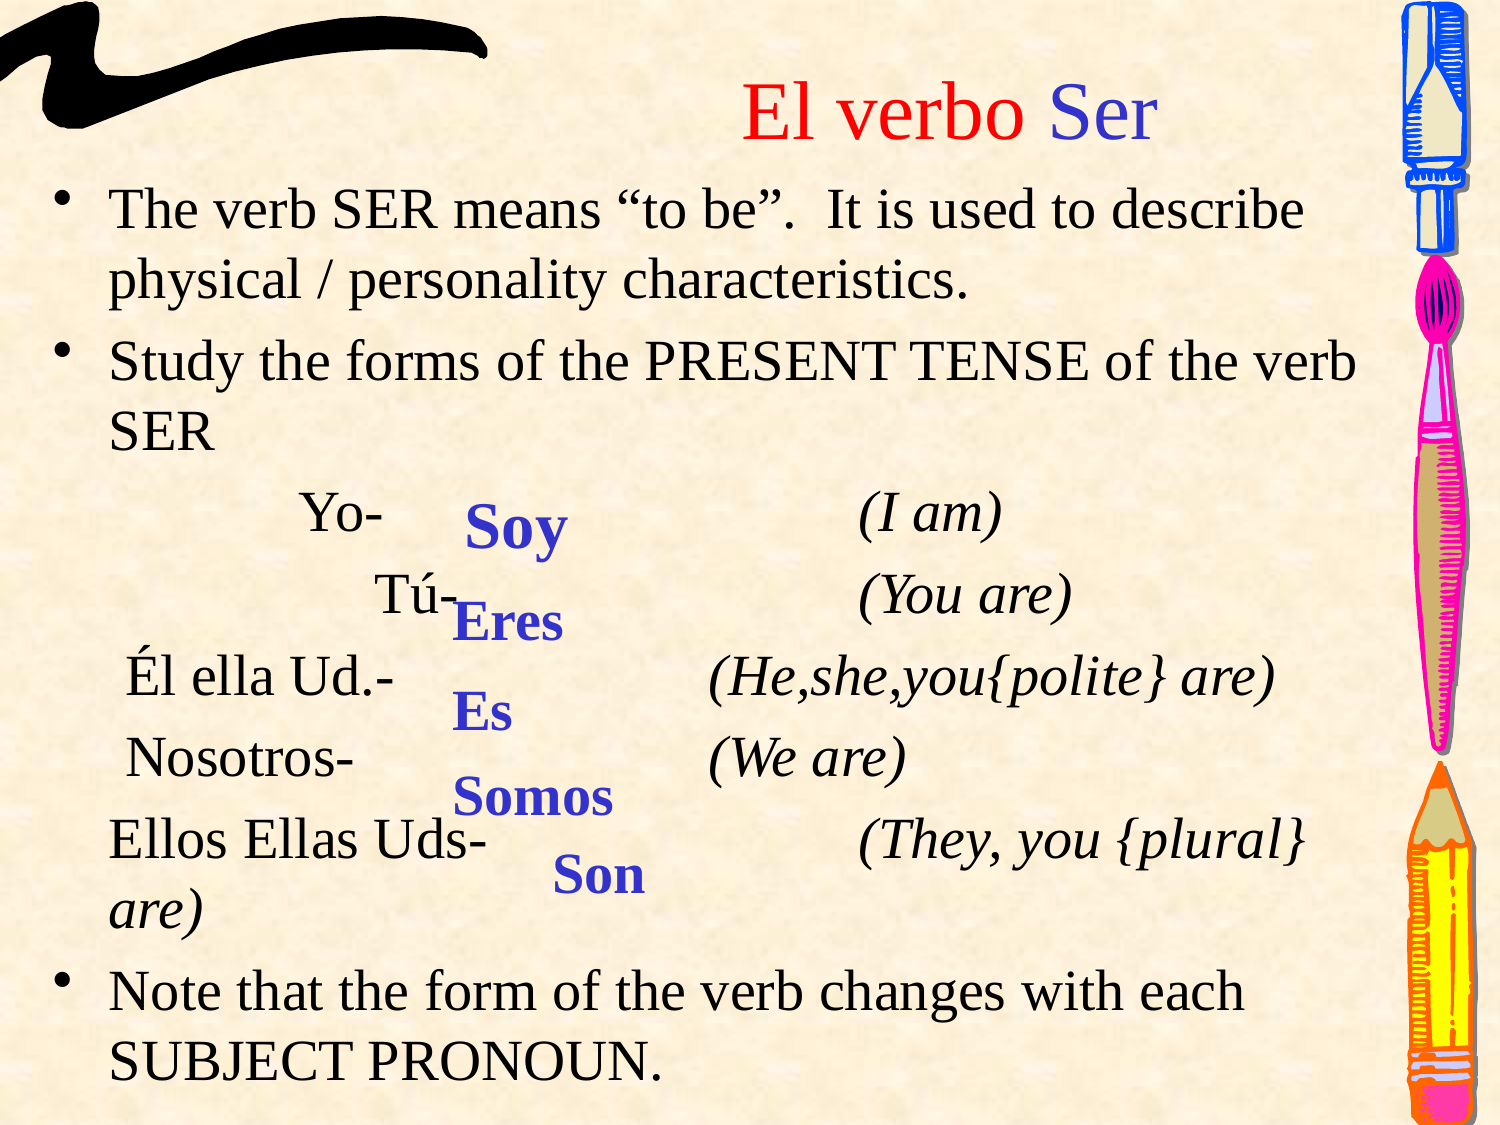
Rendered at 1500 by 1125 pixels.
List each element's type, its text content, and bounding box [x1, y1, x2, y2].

list The verb SER means “to be”. It is used to describe physical / personality characteristics. Study the forms of the PRESENT TENSE of the verb SER Yo- (I am) Tú- (You are) Él ella Ud.- (He,she,you{polite} are) Nosotros- (We are) Ellos Ellas Uds- (They, you {plural} are) Note that the form of the verb changes with each SUBJECT PRONOUN. [37, 162, 1388, 1088]
picture [0, 0, 1500, 1125]
text_box Soy [450, 474, 638, 570]
text_box Son [537, 827, 725, 913]
text_box Eres [437, 575, 625, 660]
title El verbo Ser [512, 12, 1388, 162]
text_box Es [437, 664, 625, 750]
text_box Somos [437, 750, 675, 835]
